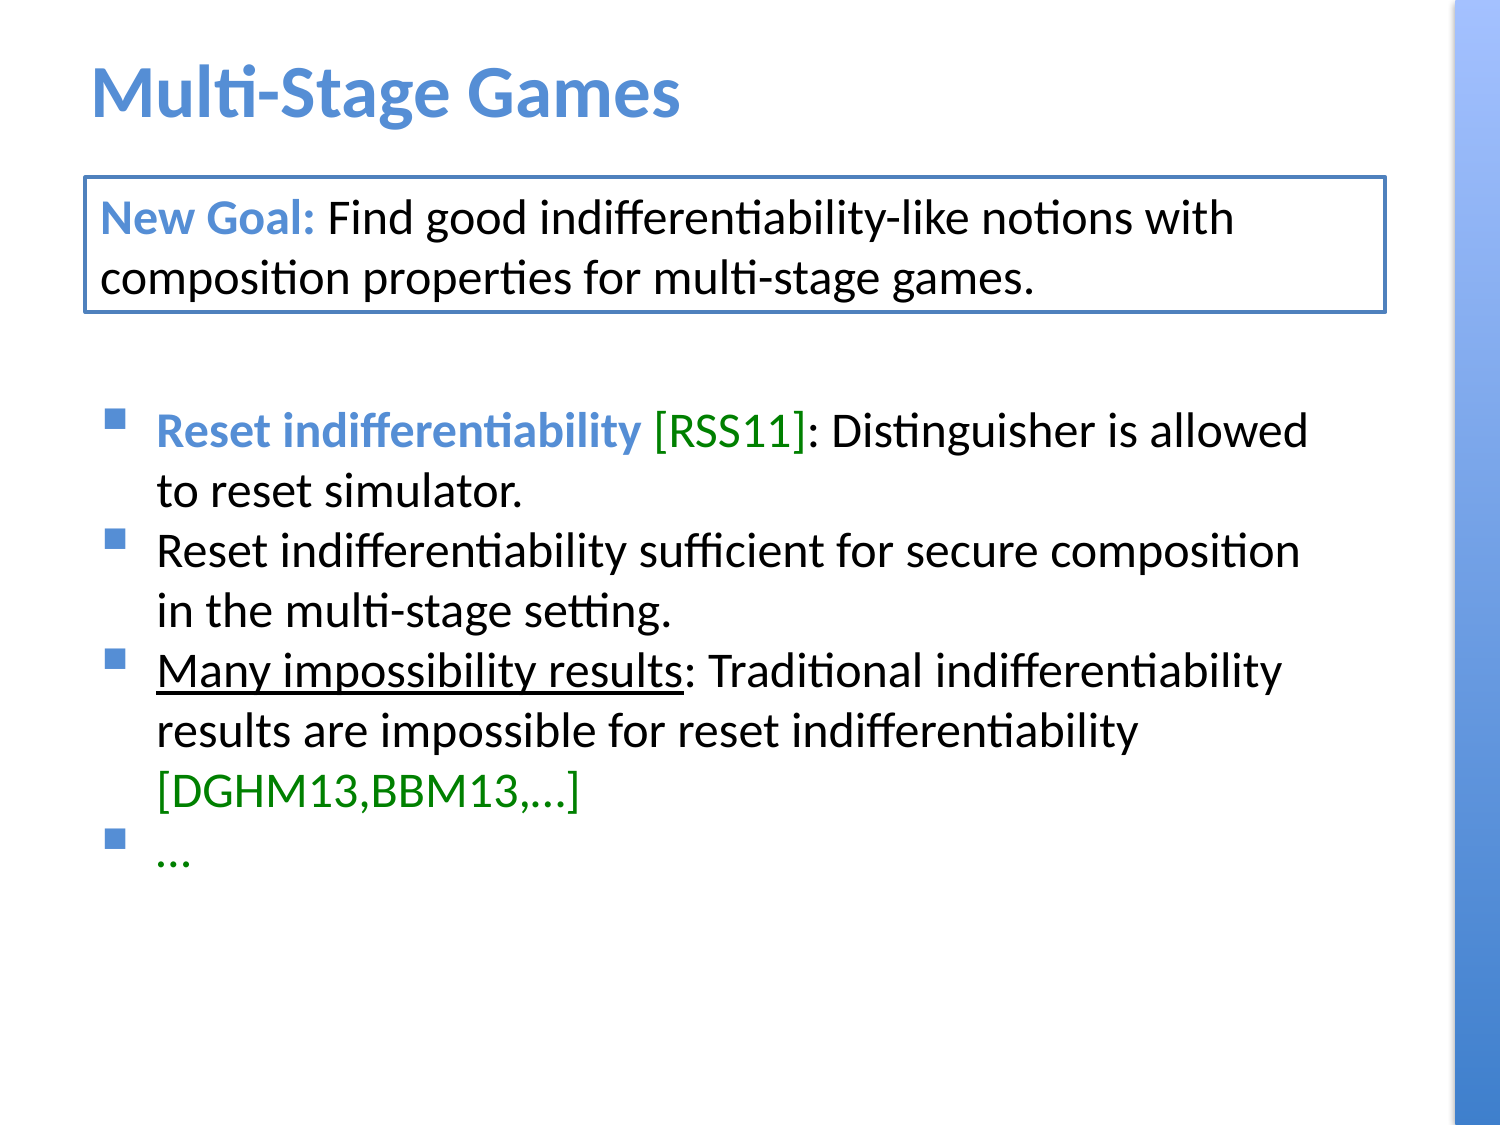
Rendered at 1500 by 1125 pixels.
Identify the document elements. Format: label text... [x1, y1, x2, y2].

text_box New Goal: Find good indifferentiability-like notions with composition properties for multi-stage games. [83, 175, 1387, 314]
title Multi-Stage Games [75, 25, 1431, 150]
text_box Reset indifferentiability [RSS11]: Distinguisher is allowed to reset simulator. Reset indifferentiability sufficient for secure composition in the multi-stage setting. Many impossibility results: Traditional indifferentiability results are impossible for reset indifferentiability [DGHM13,BBM13,…] … [85, 390, 1351, 946]
